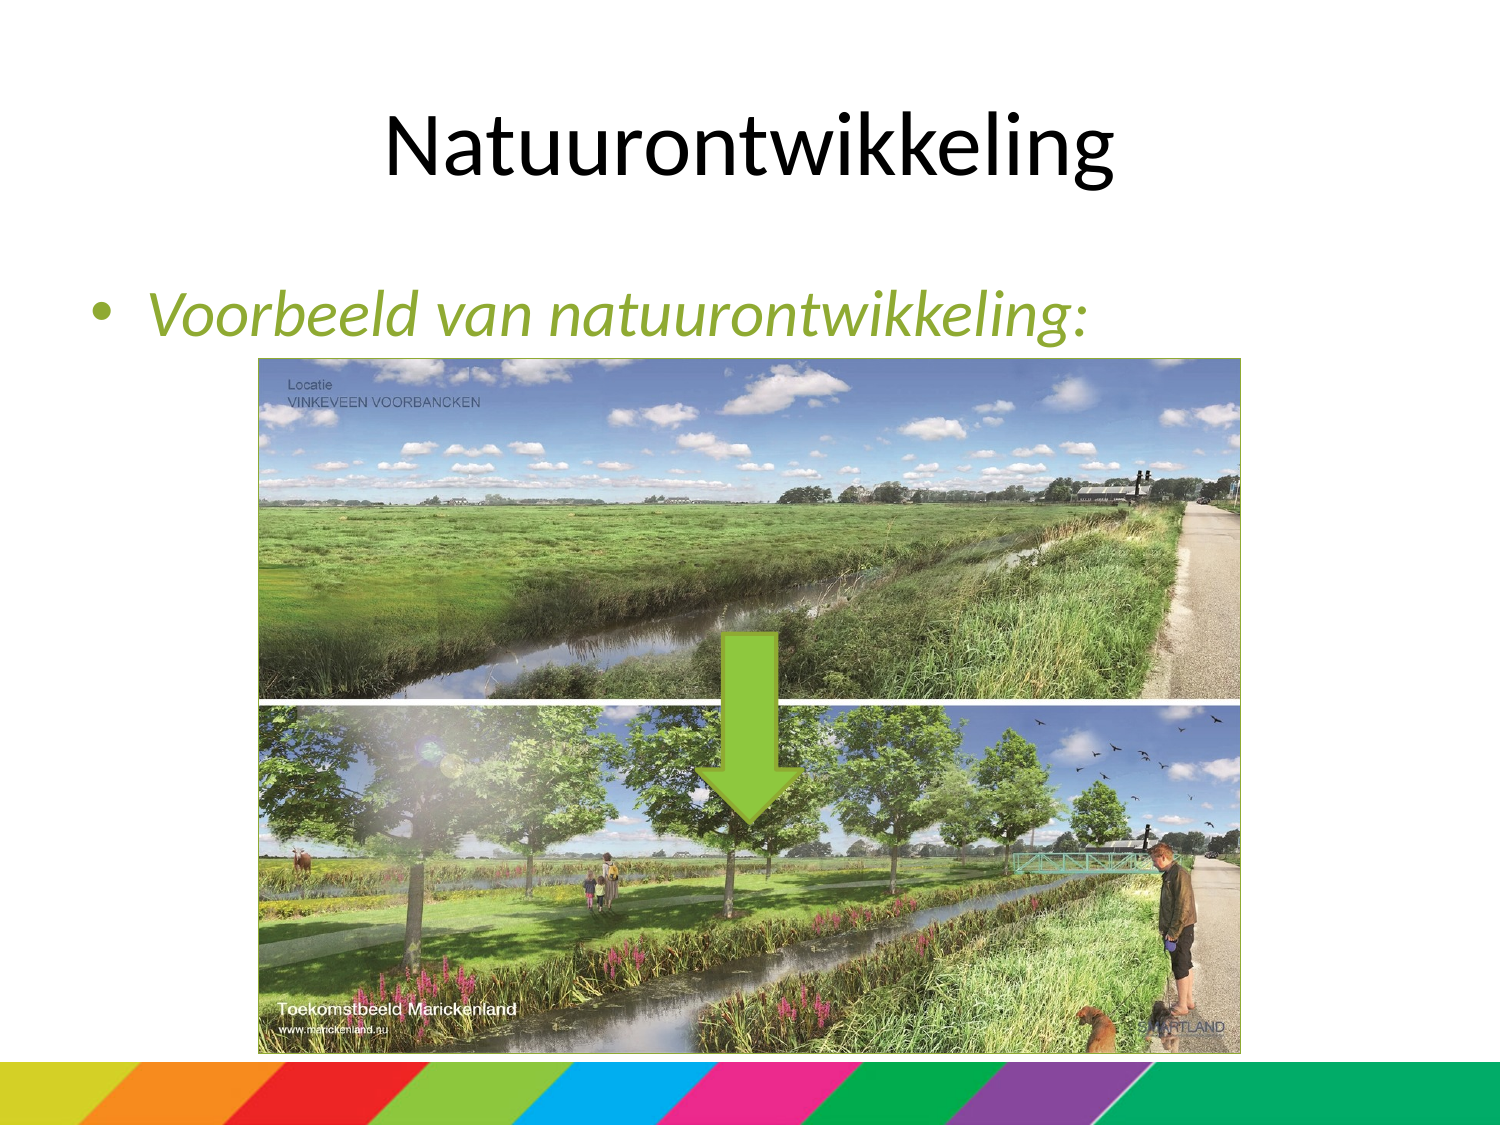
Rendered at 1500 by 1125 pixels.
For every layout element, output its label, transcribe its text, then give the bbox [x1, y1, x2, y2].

list Voorbeeld van natuurontwikkeling: [75, 262, 1425, 1005]
picture [0, 1062, 574, 1125]
title Natuurontwikkeling [75, 45, 1425, 233]
picture [258, 358, 1241, 1054]
picture [656, 1062, 1500, 1125]
